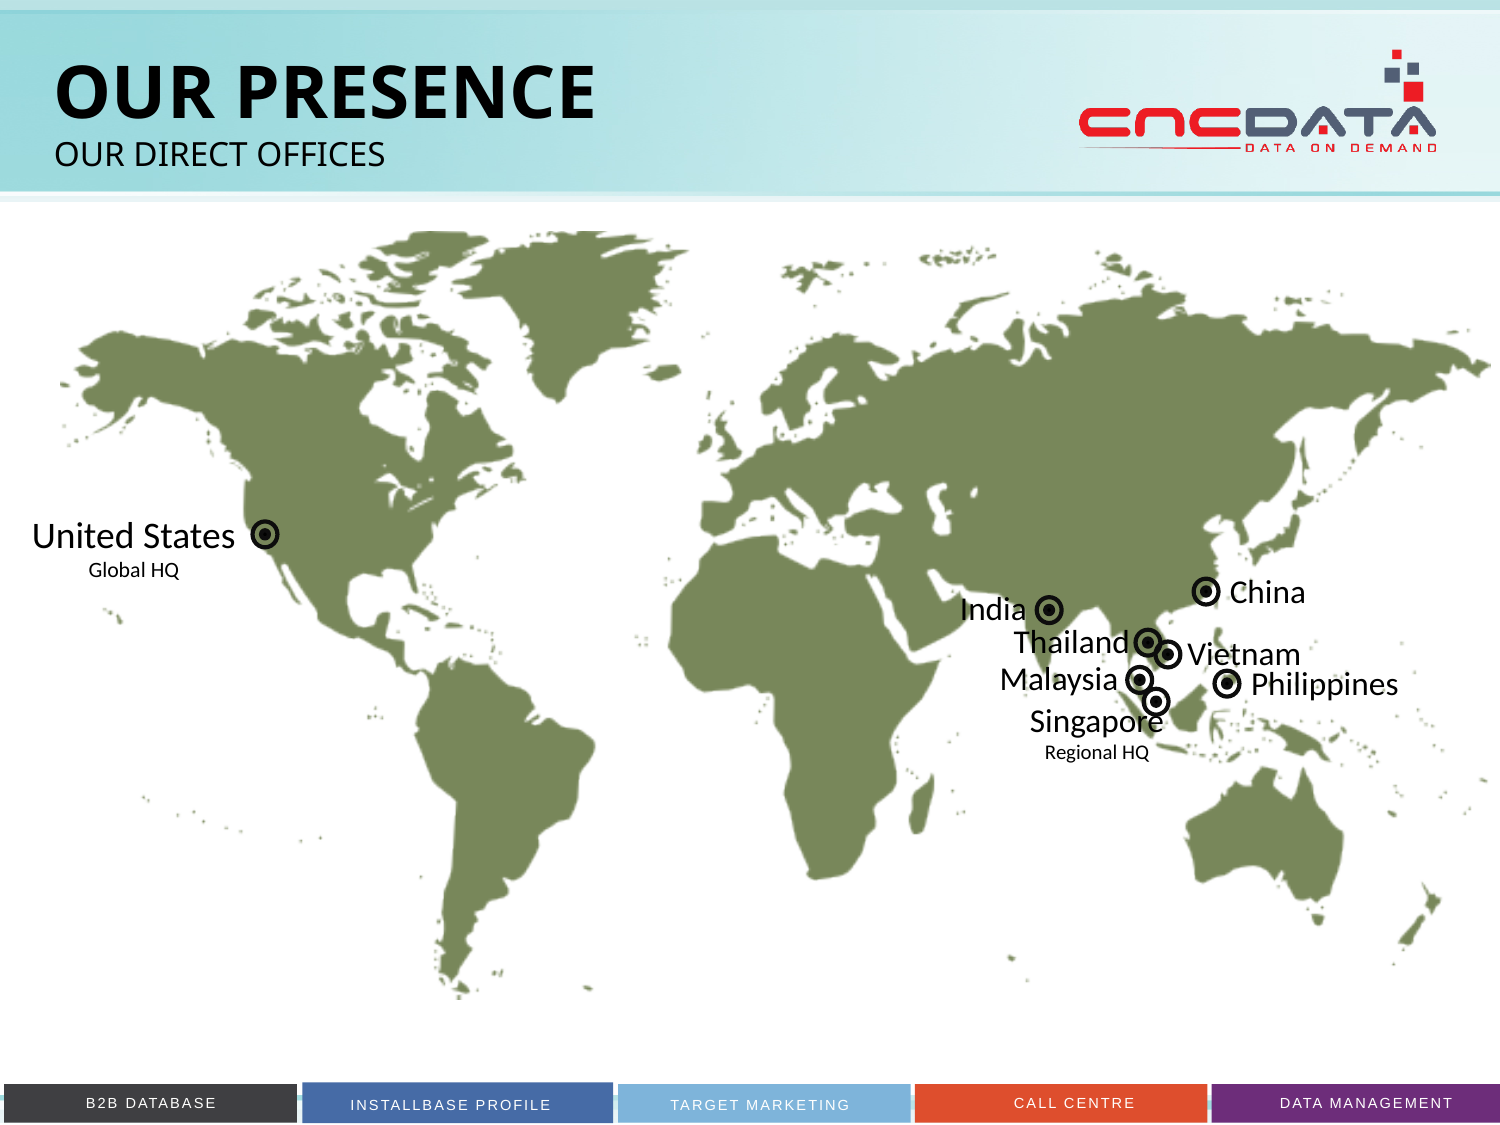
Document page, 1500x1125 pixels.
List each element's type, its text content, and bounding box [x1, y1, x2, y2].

picture [297, 1095, 302, 1123]
title Our presence Our direct offices [38, 26, 1161, 192]
picture [614, 1095, 618, 1123]
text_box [1214, 670, 1240, 697]
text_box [252, 521, 278, 548]
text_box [1036, 596, 1062, 624]
text_box United States Global HQ [4, 503, 54, 590]
picture [0, 0, 1500, 202]
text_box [1135, 629, 1161, 656]
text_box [1126, 666, 1153, 694]
picture [0, 1095, 4, 1123]
picture [59, 231, 1492, 1000]
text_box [1193, 578, 1219, 605]
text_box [1155, 641, 1181, 668]
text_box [1143, 688, 1169, 715]
